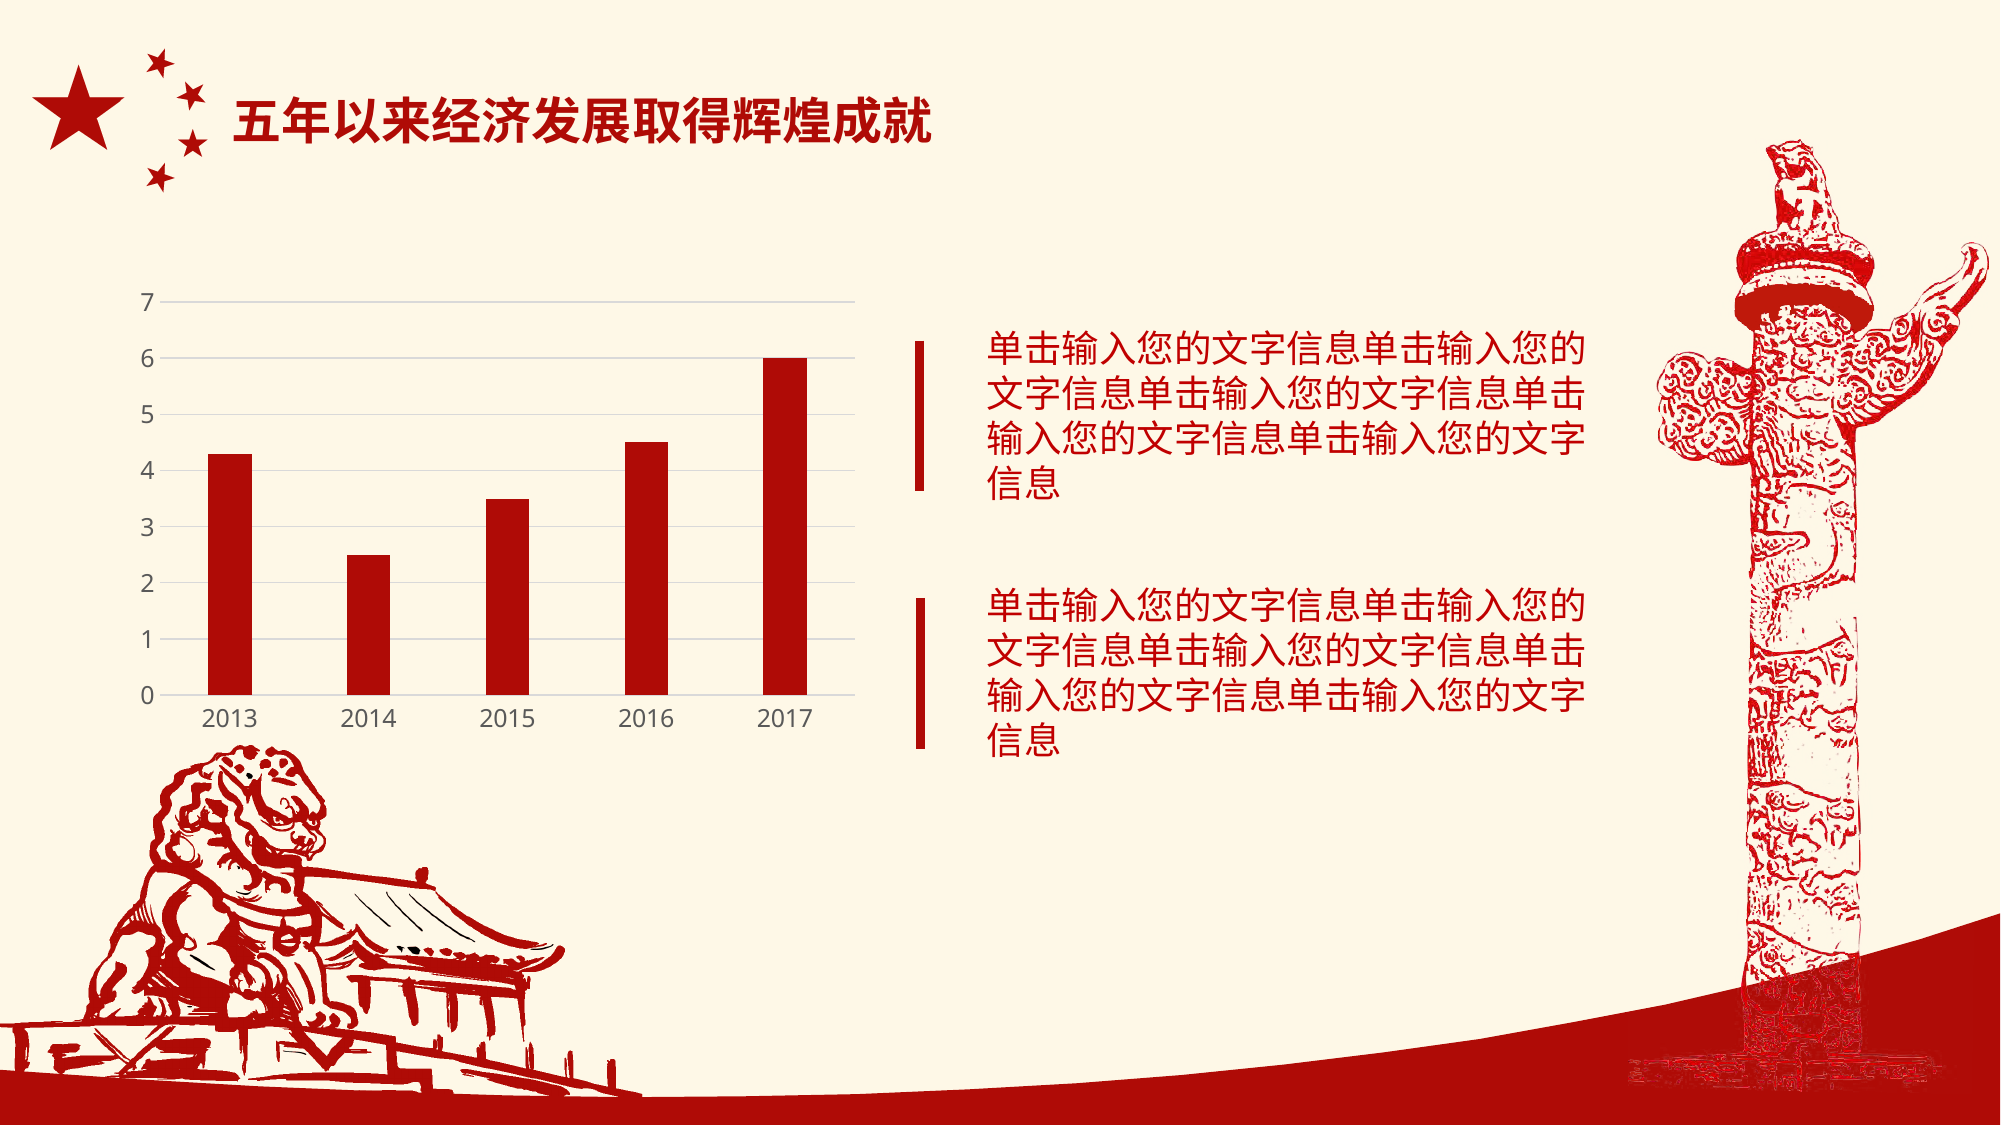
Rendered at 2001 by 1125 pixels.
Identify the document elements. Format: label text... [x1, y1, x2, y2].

chart [125, 275, 870, 745]
text_box 五年以来经济发展取得辉煌成就 [217, 81, 1001, 157]
text_box 单击输入您的文字信息单击输入您的文字信息单击输入您的文字信息单击输入您的文字信息单击输入您的文字信息 [971, 574, 1613, 770]
picture [0, 563, 702, 1097]
picture [1628, 21, 2000, 1125]
picture [22, 21, 220, 219]
text_box 单击输入您的文字信息单击输入您的文字信息单击输入您的文字信息单击输入您的文字信息单击输入您的文字信息 [971, 317, 1613, 513]
